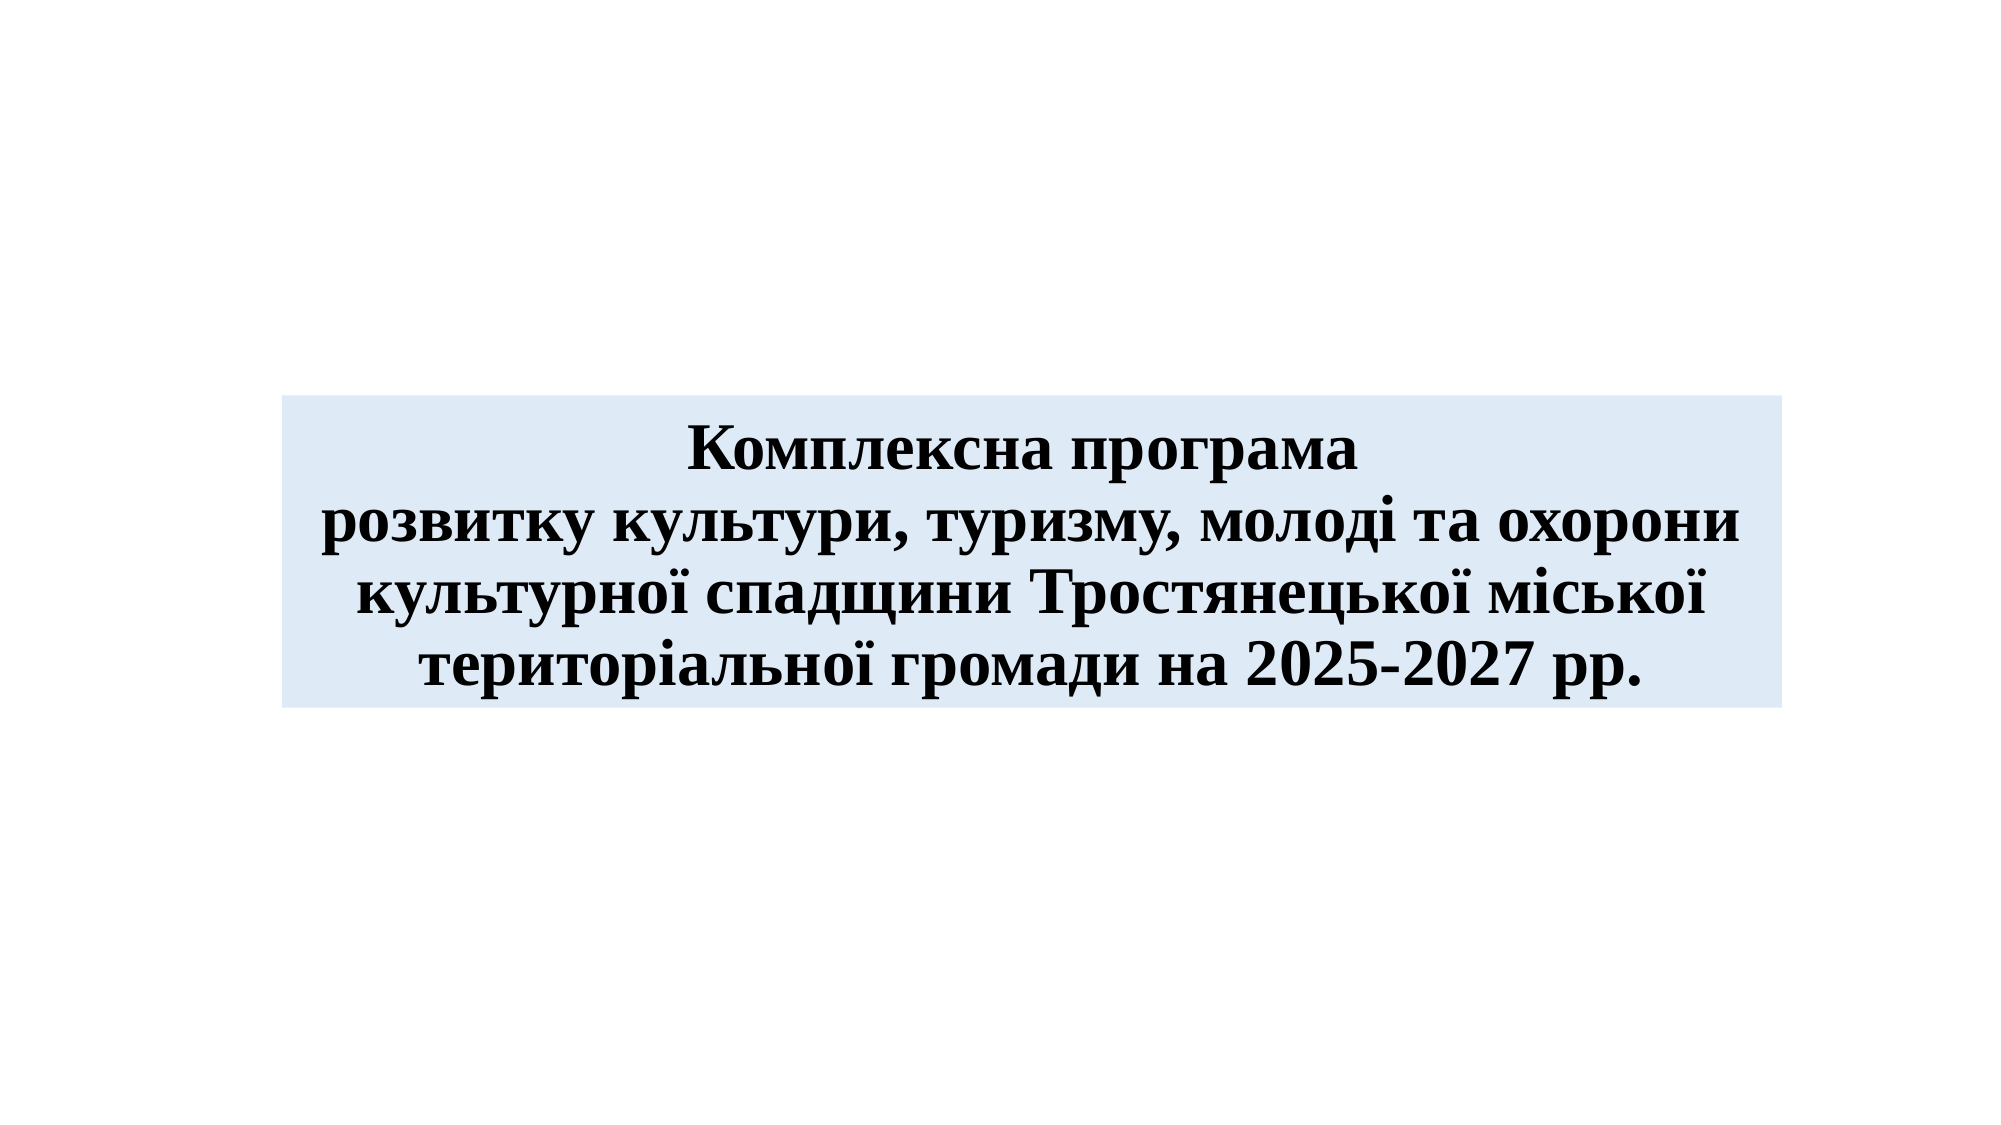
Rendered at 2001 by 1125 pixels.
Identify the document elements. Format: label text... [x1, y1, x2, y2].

title Комплексна програма розвитку культури, туризму, молоді та охорони культурної спадщини Тростянецької міської територіальної громади на 2025-2027 рр. [281, 395, 1782, 708]
